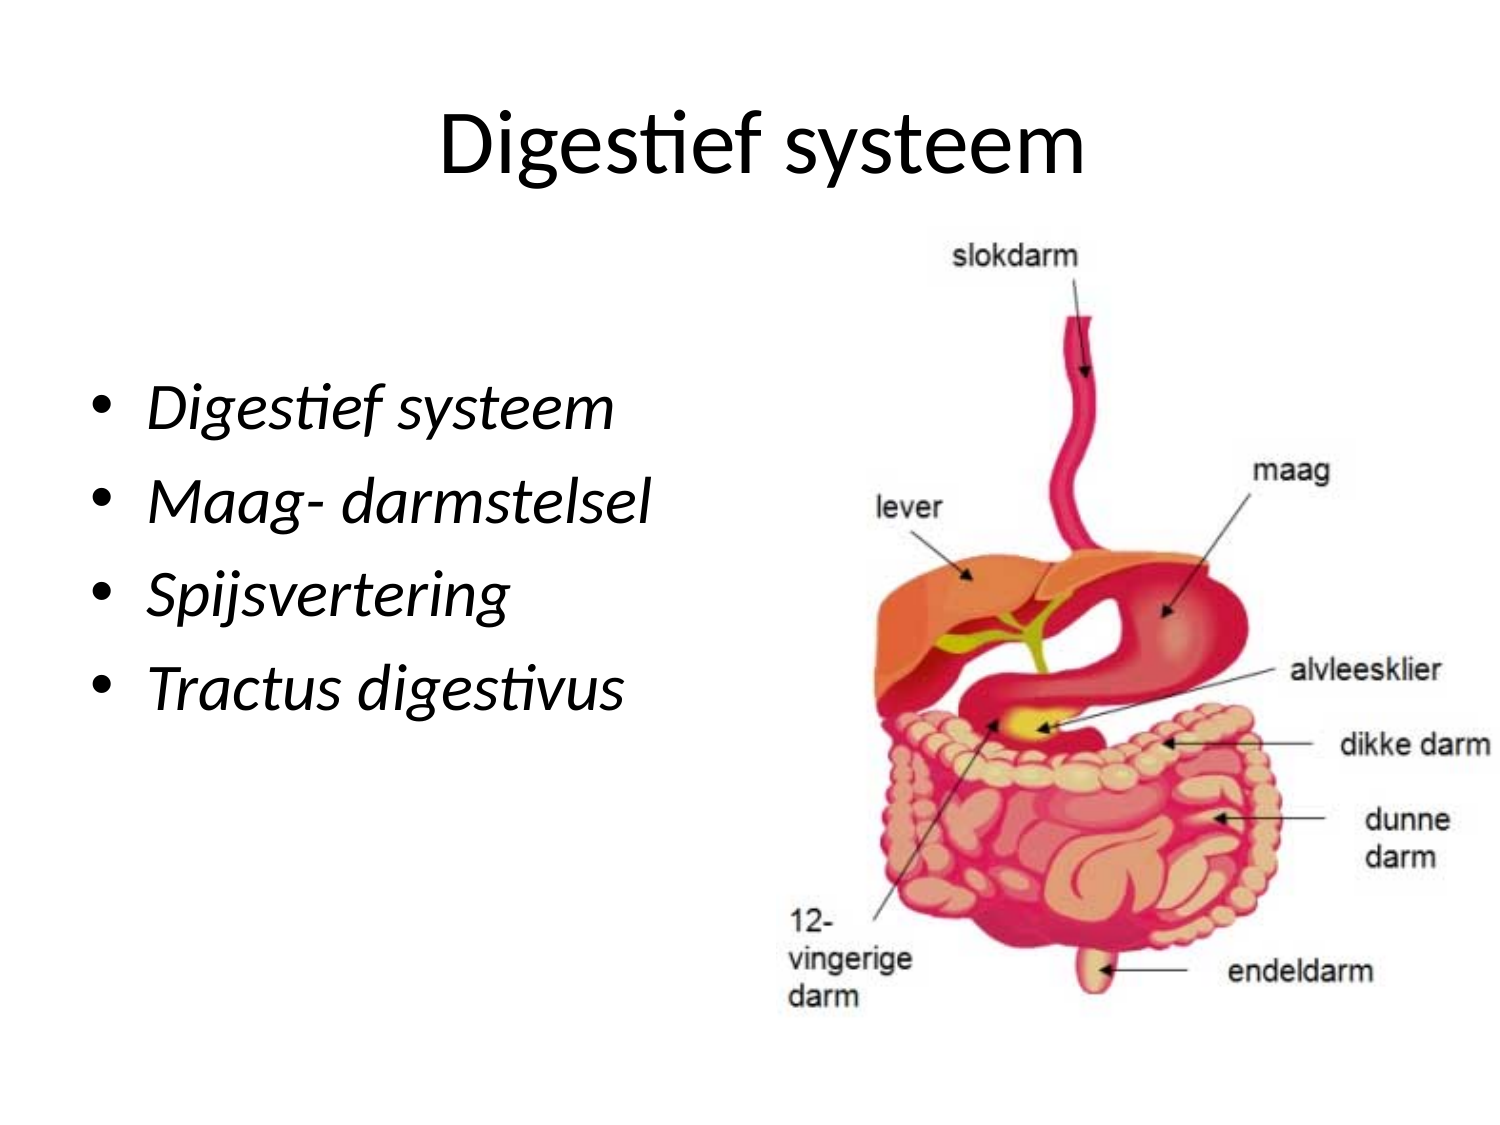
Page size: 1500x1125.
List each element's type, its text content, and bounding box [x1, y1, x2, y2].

title Digestief systeem [88, 42, 1439, 231]
picture [776, 226, 1500, 1025]
list Digestief systeem Maag- darmstelsel Spijsvertering Tractus digestivus [75, 262, 771, 1005]
